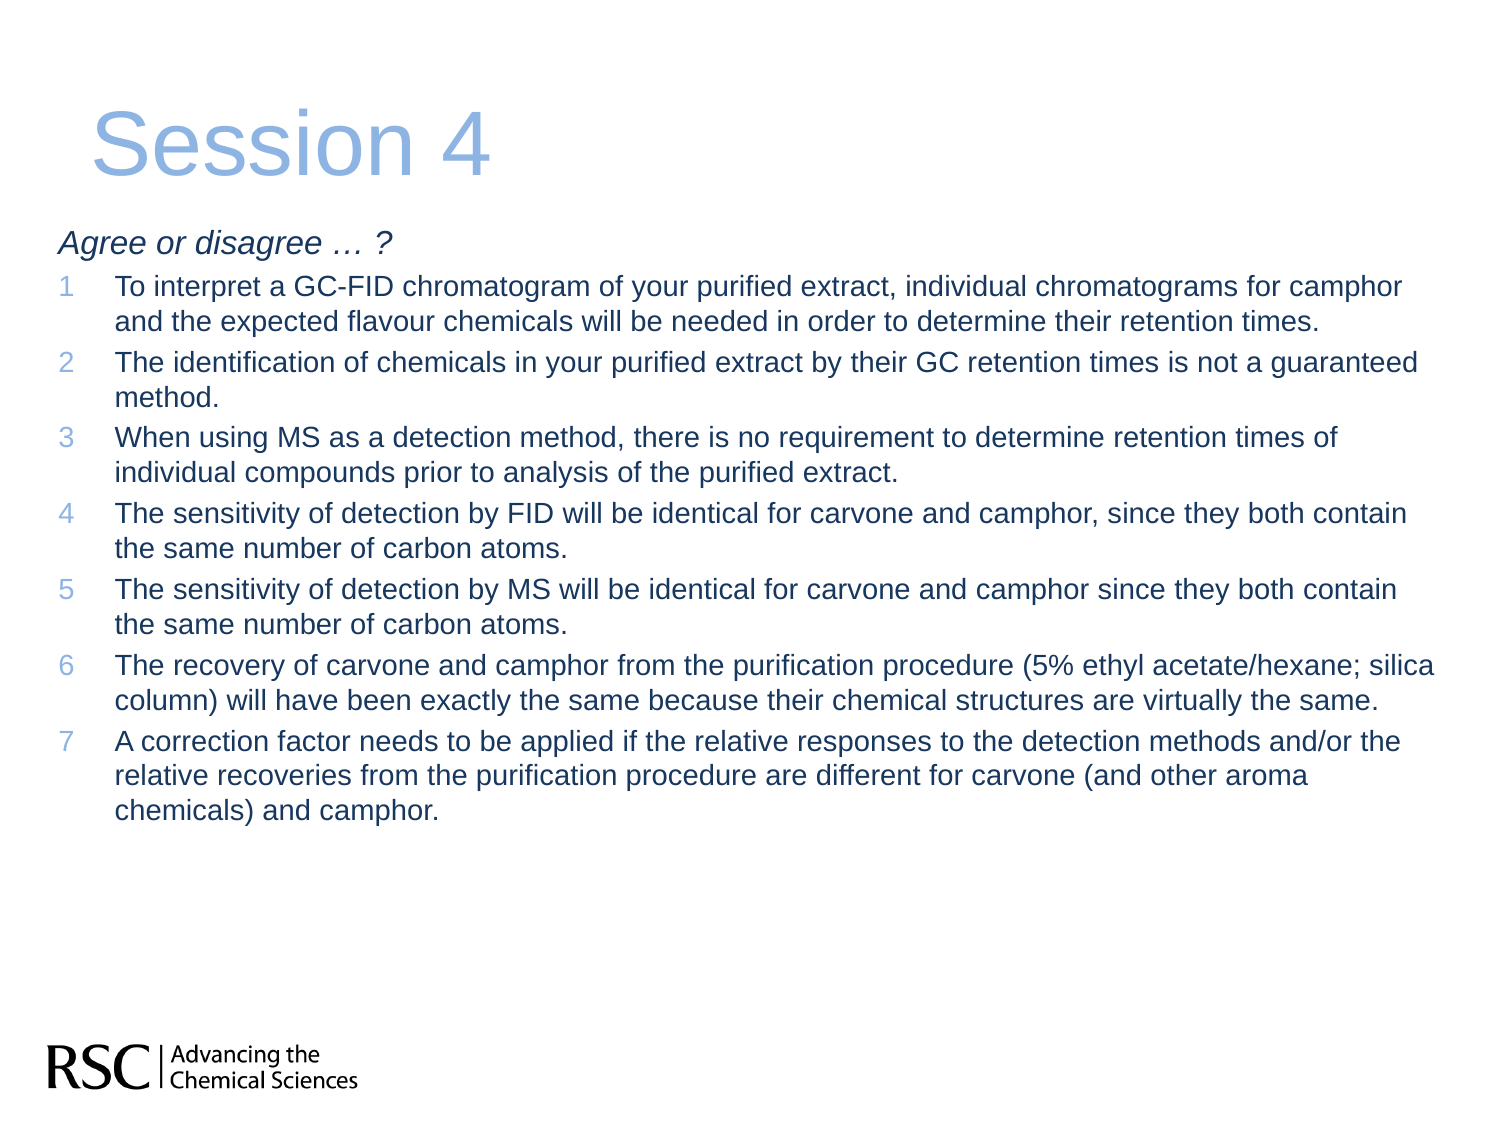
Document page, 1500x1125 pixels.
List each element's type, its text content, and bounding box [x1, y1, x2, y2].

list Agree or disagree … ? To interpret a GC-FID chromatogram of your purified extract, individual chromatograms for camphor and the expected flavour chemicals will be needed in order to determine their retention times. The identification of chemicals in your purified extract by their GC retention times is not a guaranteed method. When using MS as a detection method, there is no requirement to determine retention times of individual compounds prior to analysis of the purified extract. The sensitivity of detection by FID will be identical for carvone and camphor, since they both contain the same number of carbon atoms. The sensitivity of detection by MS will be identical for carvone and camphor since they both contain the same number of carbon atoms. The recovery of carvone and camphor from the purification procedure (5% ethyl acetate/hexane; silica column) will have been exactly the same because their chemical structures are virtually the same. A correction factor needs to be applied if the relative responses to the detection methods and/or the relative recoveries from the purification procedure are different for carvone (and other aroma chemicals) and camphor. [43, 213, 1457, 957]
title Session 4 [75, 45, 1425, 213]
